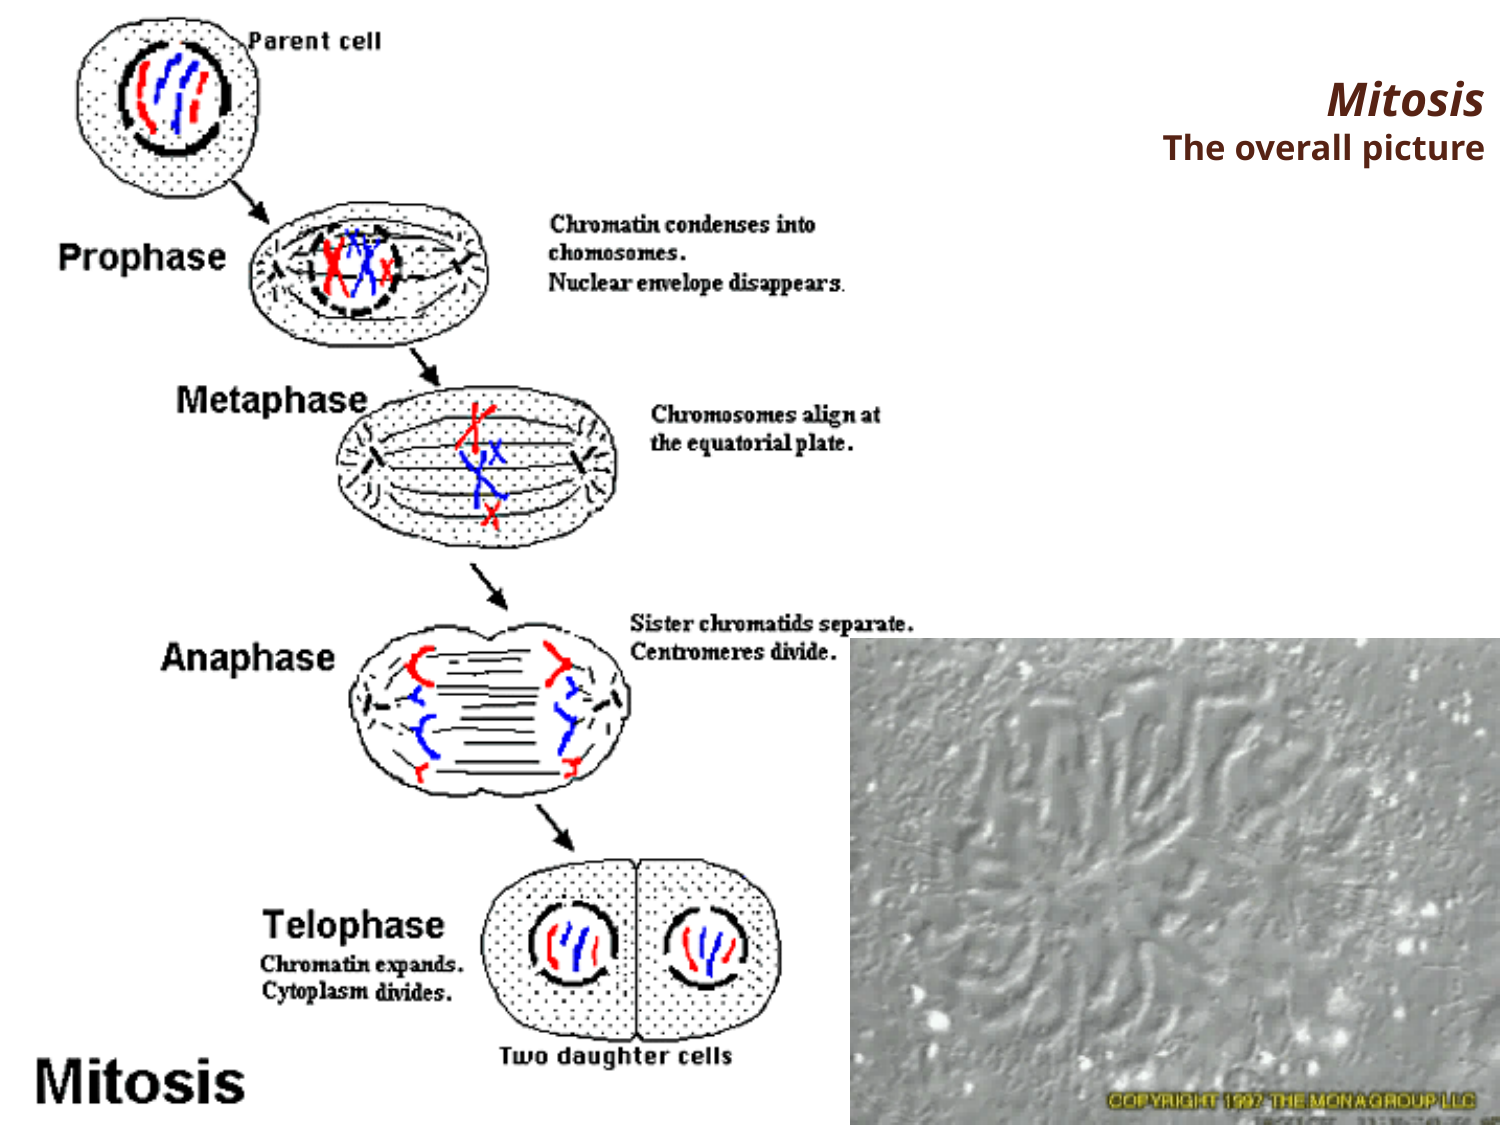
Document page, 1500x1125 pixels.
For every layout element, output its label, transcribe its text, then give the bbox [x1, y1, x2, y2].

picture [0, 0, 941, 1125]
title Mitosis The overall picture [948, 62, 1500, 175]
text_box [849, 637, 1500, 1125]
